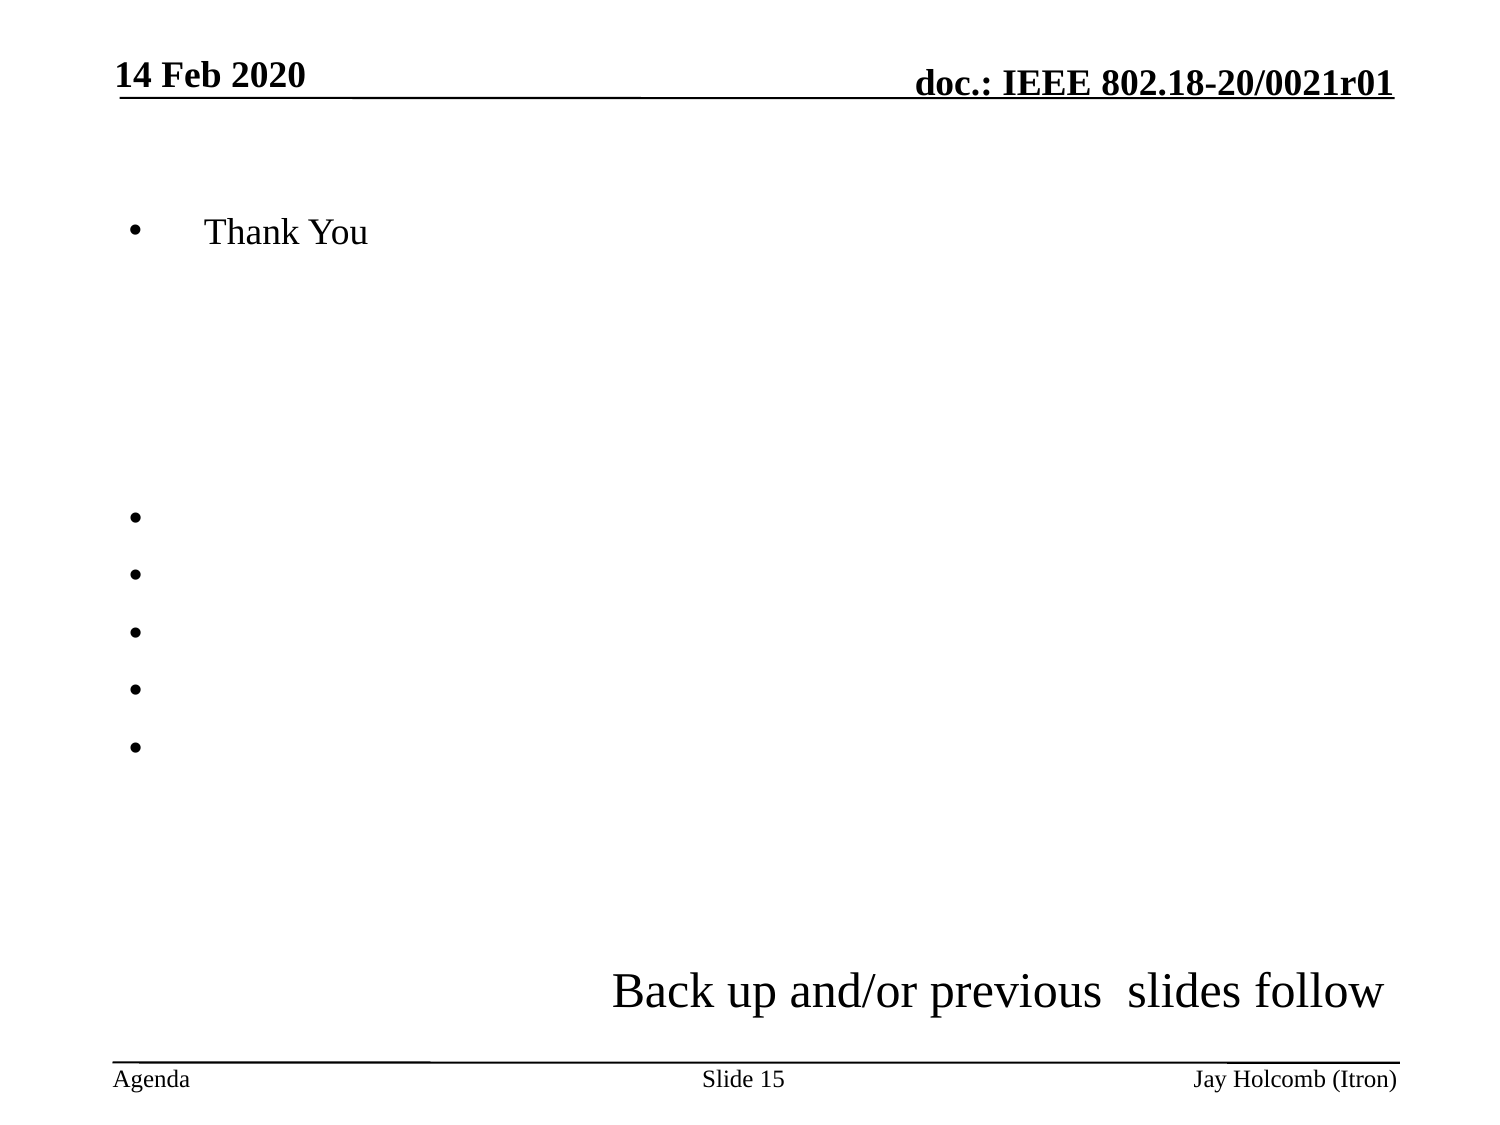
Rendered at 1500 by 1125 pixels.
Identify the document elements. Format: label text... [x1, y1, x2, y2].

slide_number Slide 15 [687, 1061, 800, 1123]
text_box [114, 487, 1464, 844]
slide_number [114, 49, 478, 95]
footer Jay Holcomb (Itron) [874, 1061, 1398, 1093]
text_box Back up and/or previous slides follow [574, 949, 1400, 1025]
text_box Thank You [114, 199, 777, 305]
